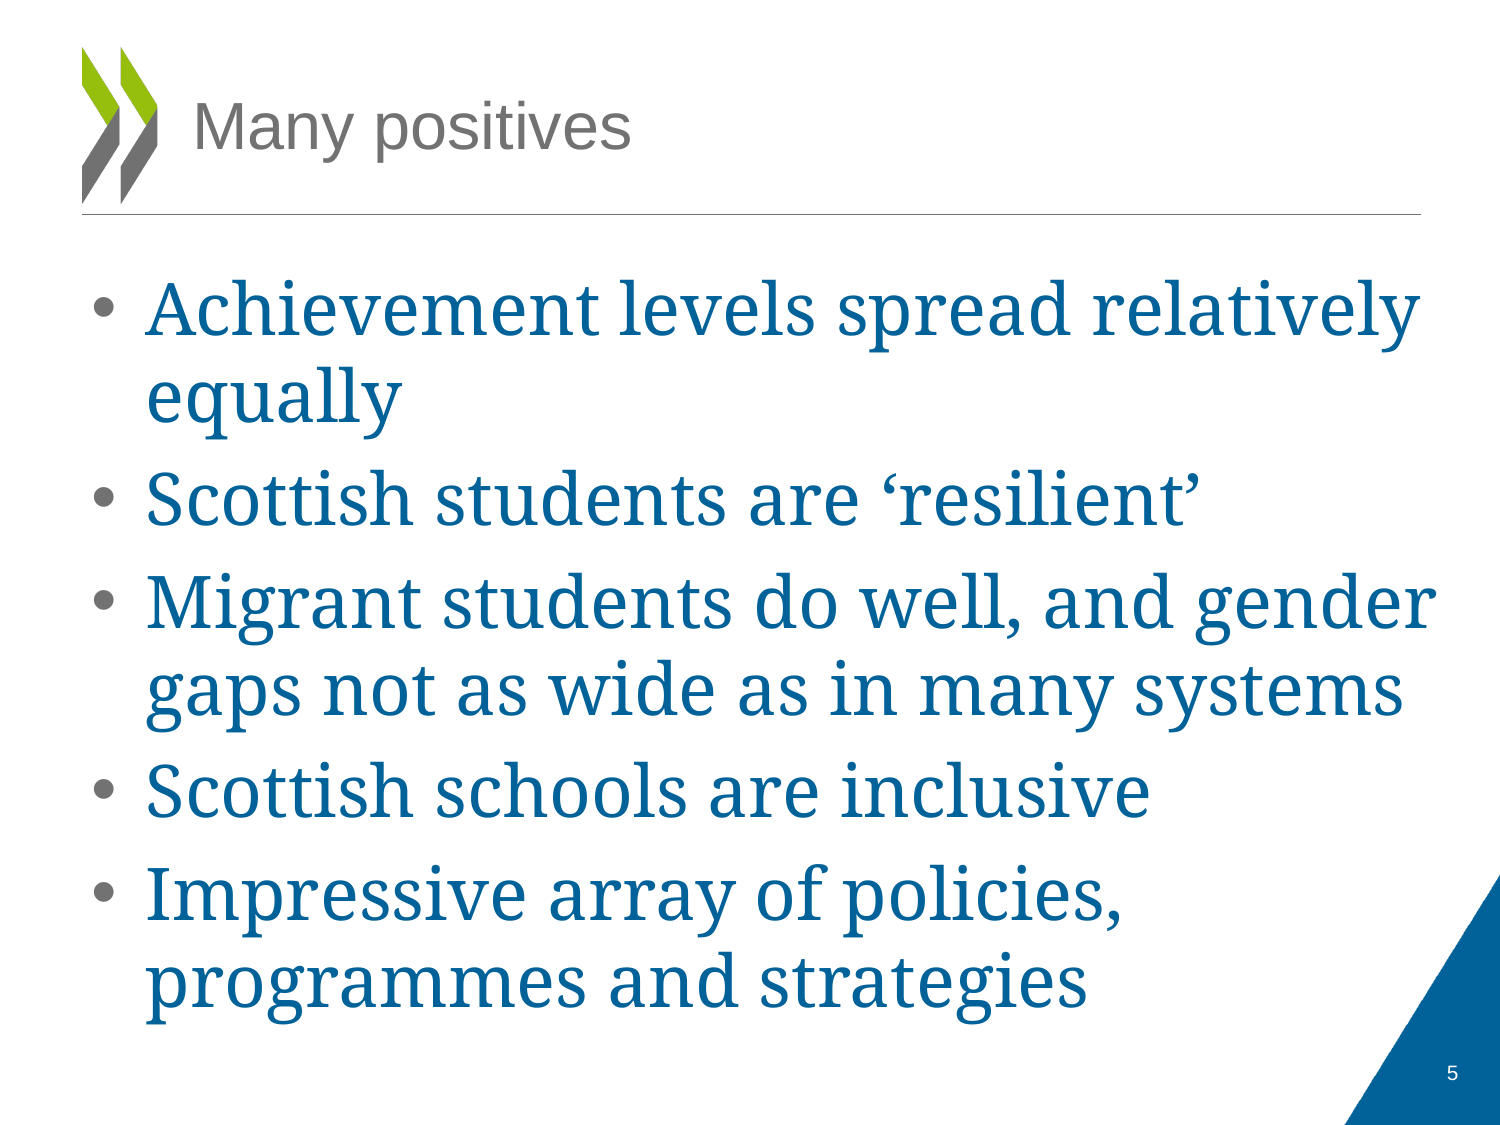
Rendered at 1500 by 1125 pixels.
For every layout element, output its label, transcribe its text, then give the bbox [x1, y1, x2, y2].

picture [1344, 874, 1500, 1125]
list Achievement levels spread relatively equally Scottish students are ‘resilient’ Migrant students do well, and gender gaps not as wide as in many systems Scottish schools are inclusive Impressive array of policies, programmes and strategies [76, 255, 1471, 1106]
slide_number 5 [1417, 1051, 1474, 1092]
title Many positives [177, 38, 1394, 207]
